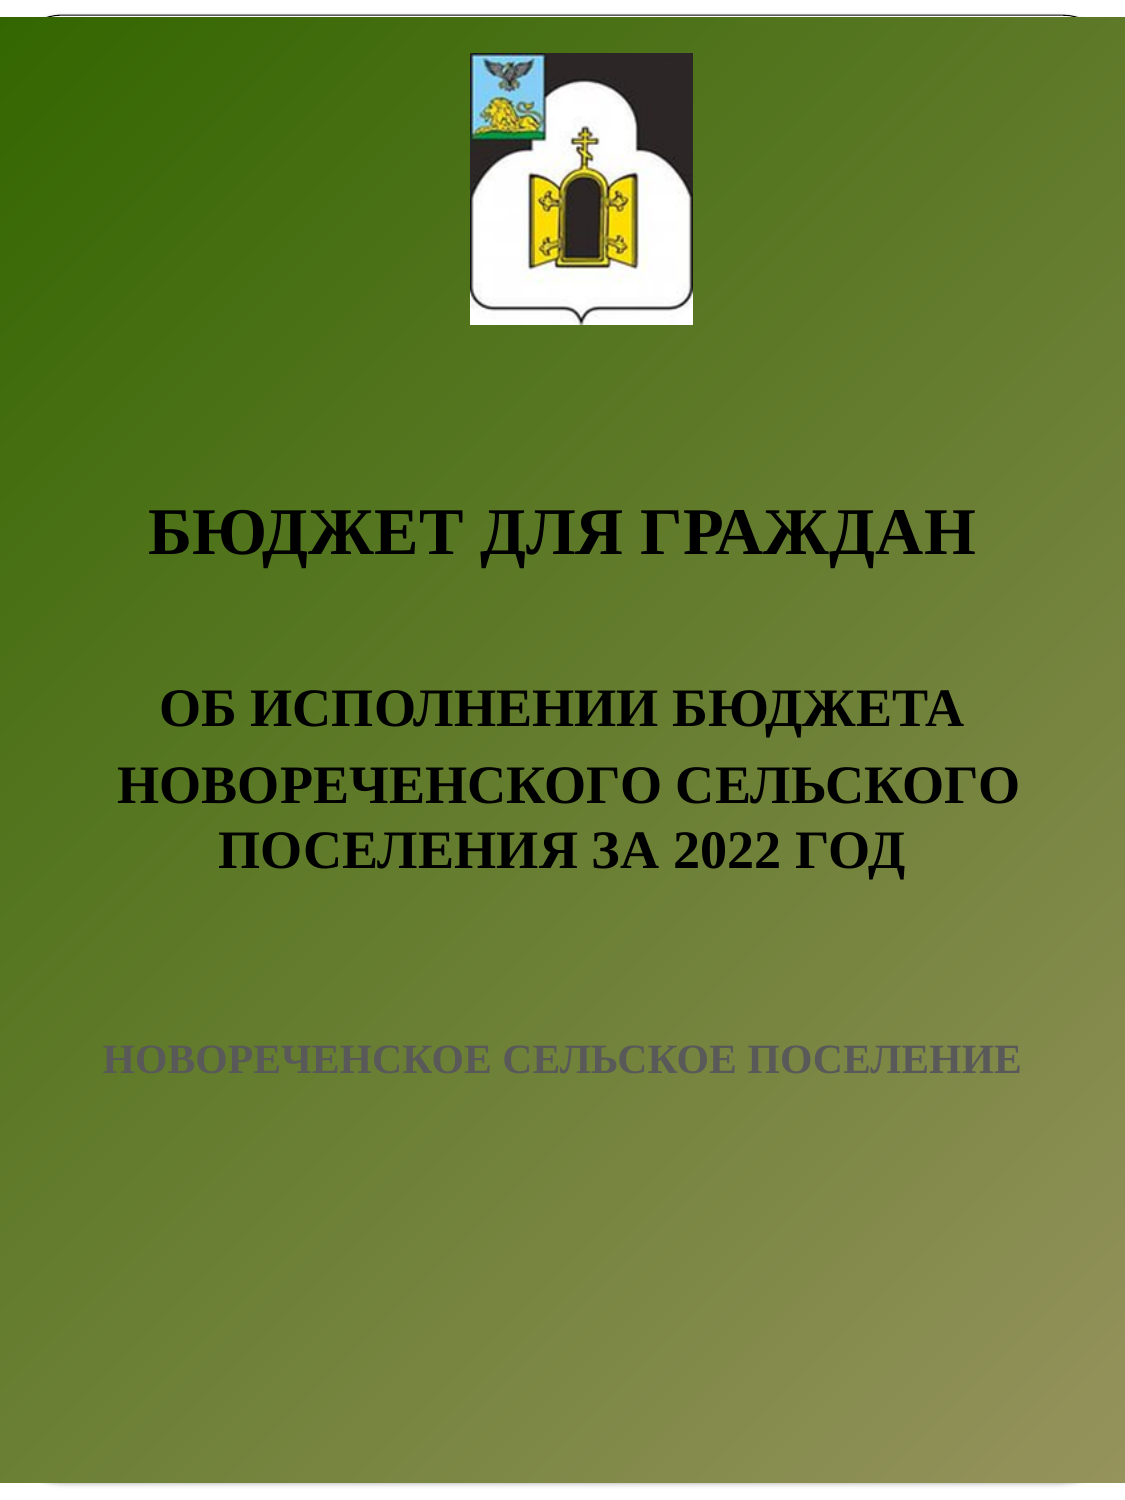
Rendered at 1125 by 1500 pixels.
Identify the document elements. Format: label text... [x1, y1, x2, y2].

list БЮДЖЕТ ДЛЯ ГРАЖДАН ОБ ИСПОЛНЕНИИ БЮДЖЕТА НОВОРЕЧЕНСКОГО СЕЛЬСКОГО ПОСЕЛЕНИЯ ЗА 2022 ГОД НОВОРЕЧЕНСКОЕ СЕЛЬСКОЕ ПОСЕЛЕНИЕ [0, 17, 1125, 1483]
picture [470, 52, 693, 326]
